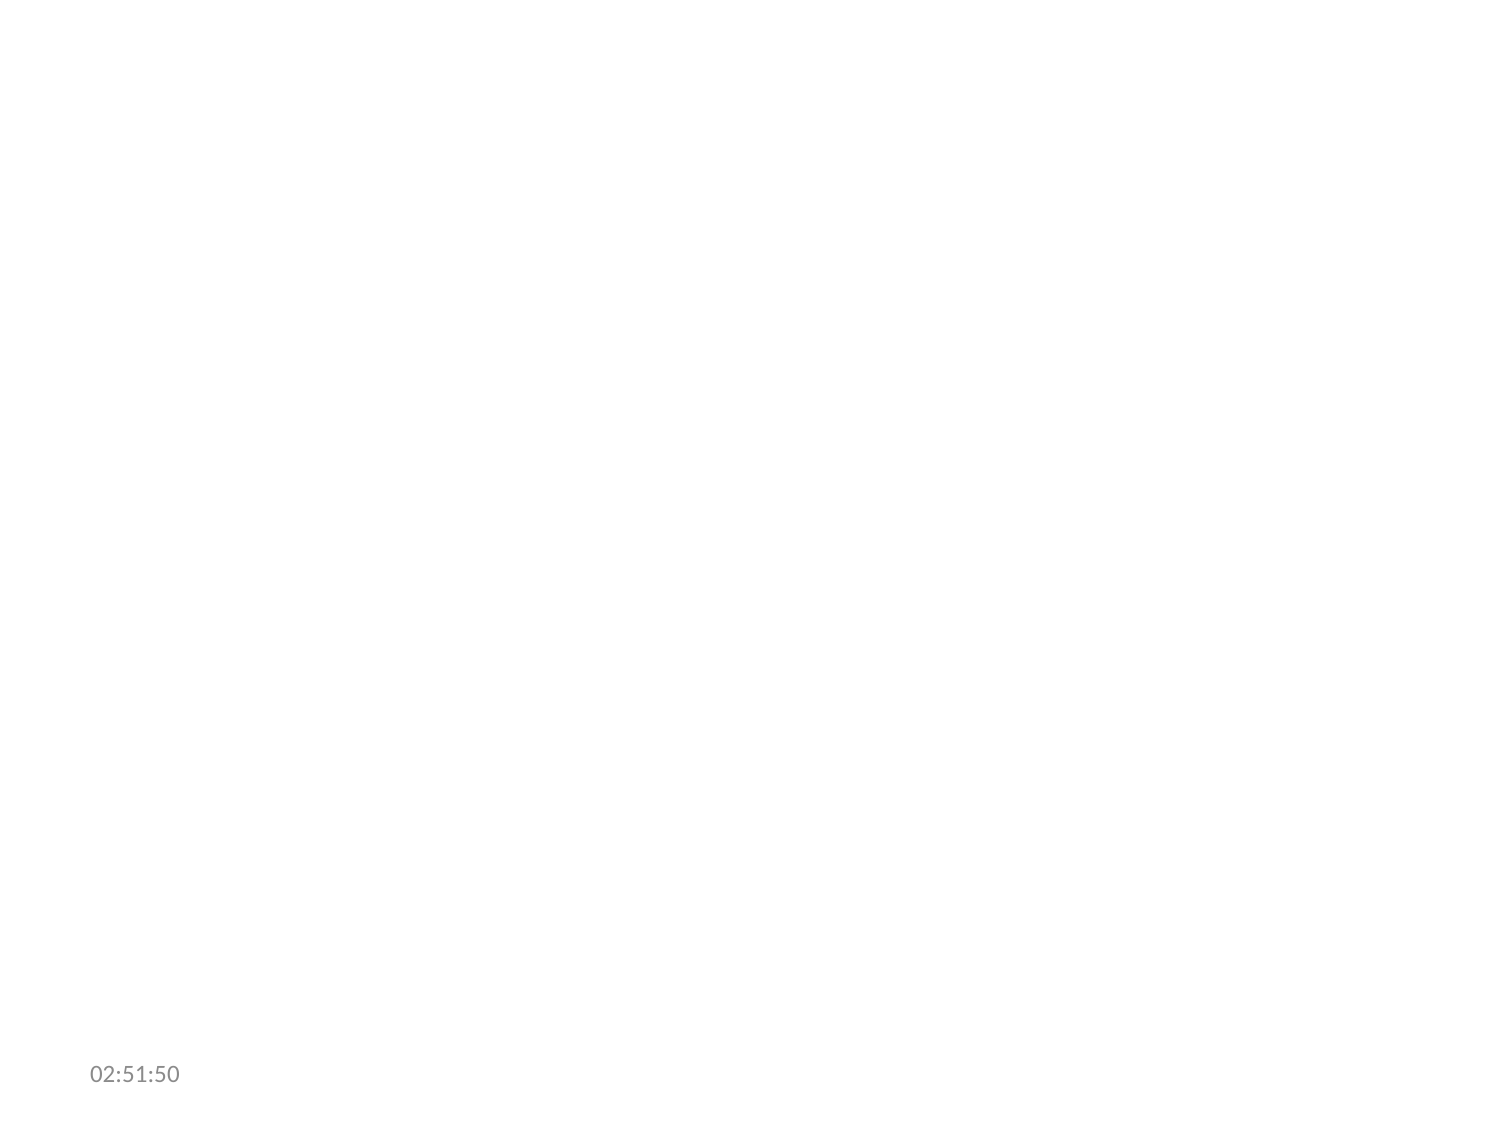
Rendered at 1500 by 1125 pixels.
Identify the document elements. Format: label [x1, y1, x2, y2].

slide_number [75, 1042, 425, 1103]
